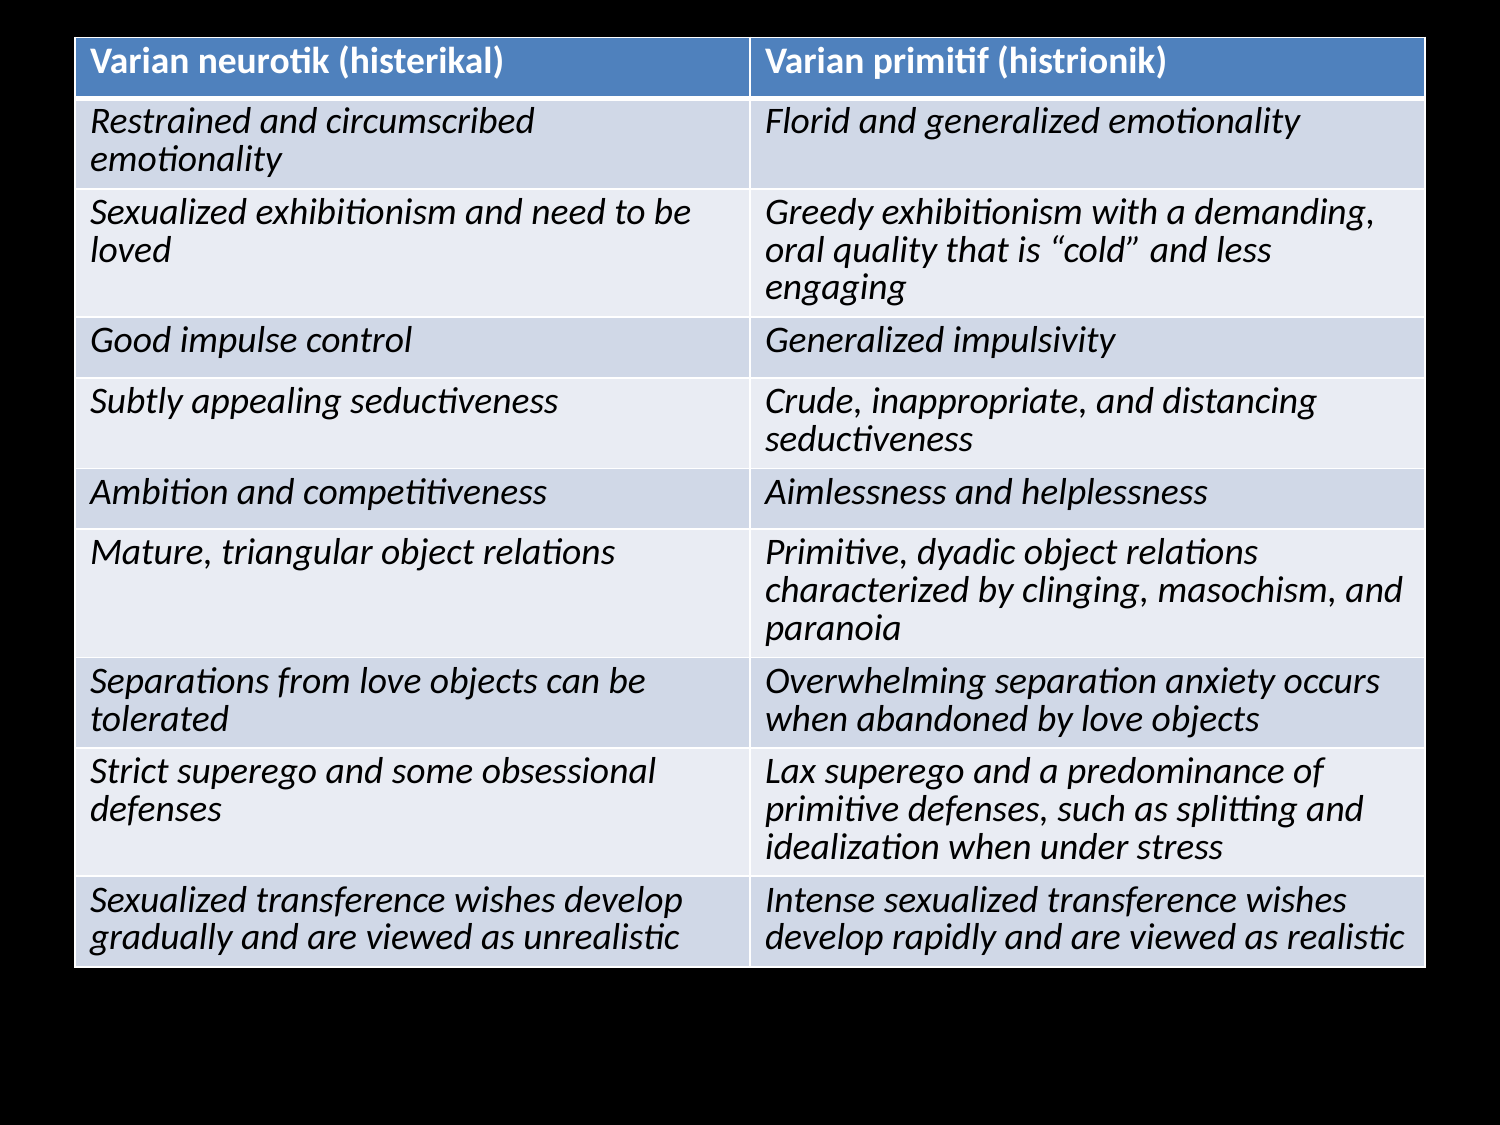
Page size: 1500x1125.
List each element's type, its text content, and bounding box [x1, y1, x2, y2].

table_cell Separations from love objects can be tolerated [76, 658, 749, 747]
table_cell Sexualized exhibitionism and need to be loved [76, 190, 749, 316]
table_cell Overwhelming separation anxiety occurs when abandoned by love objects [751, 658, 1424, 747]
table_cell Subtly appealing seductiveness [76, 379, 749, 468]
table_cell Strict superego and some obsessional defenses [76, 749, 749, 875]
table_cell Florid and generalized emotionality [751, 101, 1424, 188]
table_header Varian primitif (histrionik) [751, 38, 1424, 96]
table_cell Good impulse control [76, 318, 749, 377]
table_cell Restrained and circumscribed emotionality [76, 101, 749, 188]
table_cell Lax superego and a predominance of primitive defenses, such as splitting and idealization when under stress [751, 749, 1424, 875]
table_header Varian neurotik (histerikal) [76, 38, 749, 96]
table_cell Ambition and competitiveness [76, 469, 749, 528]
table_cell Aimlessness and helplessness [751, 469, 1424, 528]
table_cell Mature, triangular object relations [76, 530, 749, 657]
table_cell Generalized impulsivity [751, 318, 1424, 377]
table_cell Crude, inappropriate, and distancing seductiveness [751, 379, 1424, 468]
table_cell Primitive, dyadic object relations characterized by clinging, masochism, and paranoia [751, 530, 1424, 657]
table_cell Greedy exhibitionism with a demanding, oral quality that is “cold” and less engaging [751, 190, 1424, 316]
table_cell Sexualized transference wishes develop gradually and are viewed as unrealistic [76, 877, 749, 966]
table_cell Intense sexualized transference wishes develop rapidly and are viewed as realistic [751, 877, 1424, 966]
